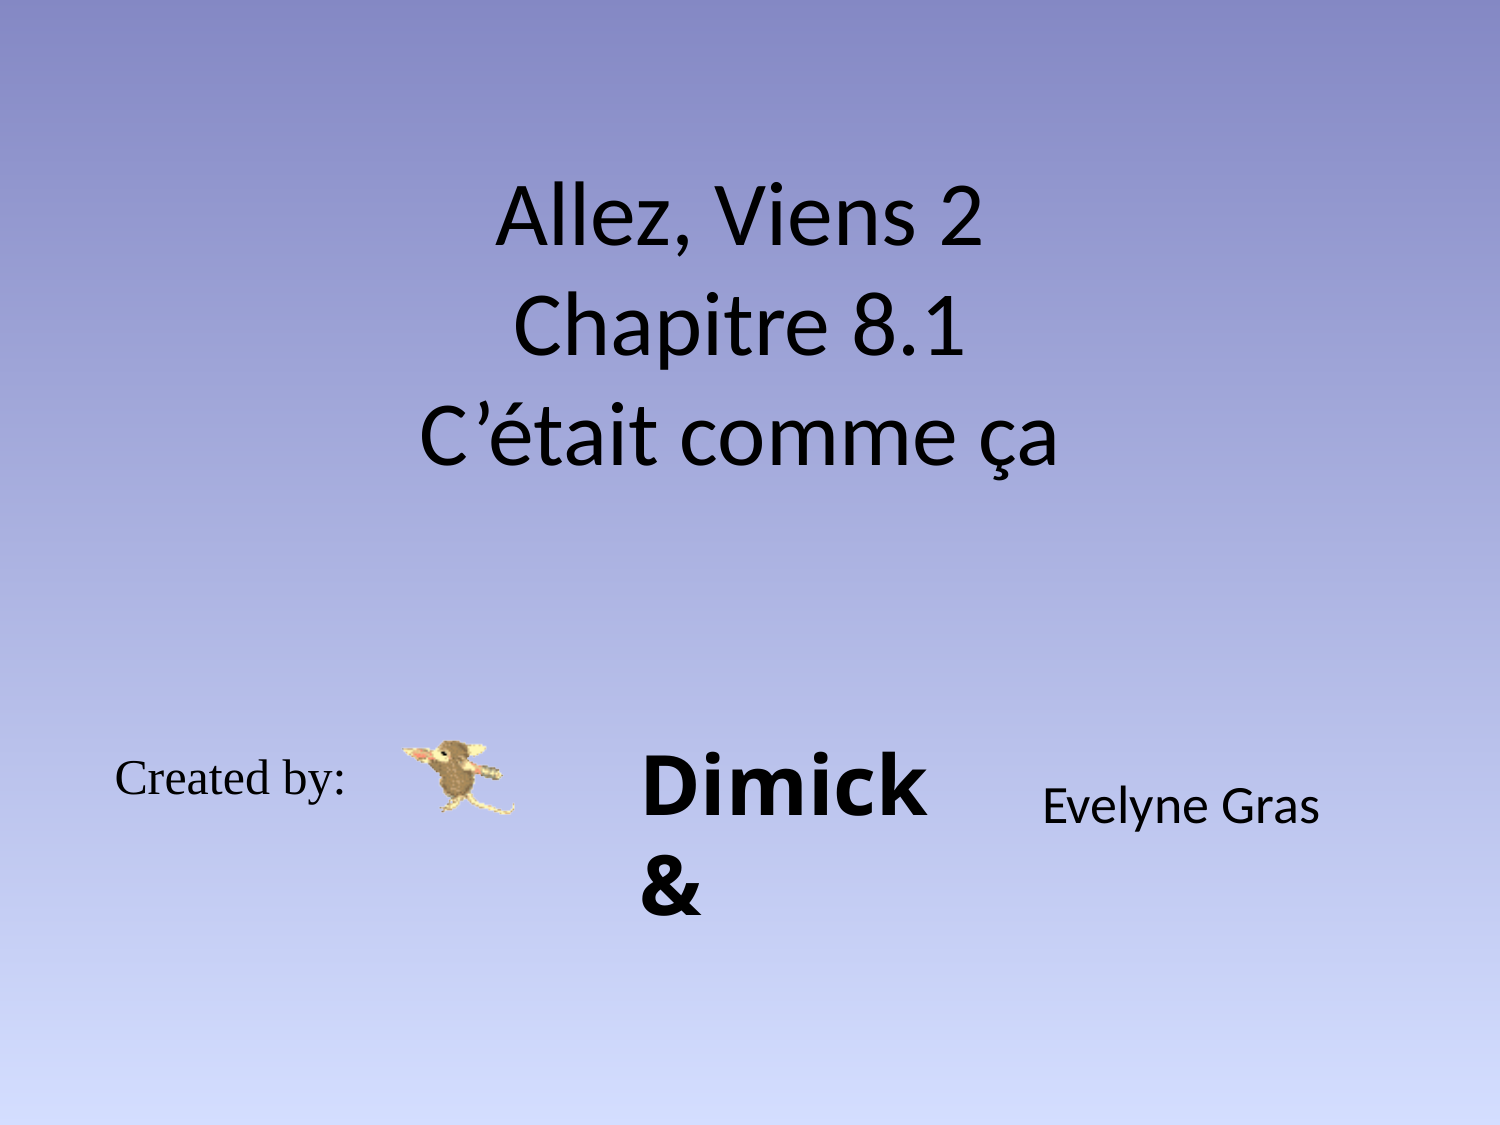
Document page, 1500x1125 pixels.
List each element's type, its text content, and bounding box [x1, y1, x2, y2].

text_box Dimick & [624, 724, 1013, 940]
title Allez, Viens 2 Chapitre 8.1 C’était comme ça [399, 112, 1082, 525]
subtitle Evelyne Gras [1025, 762, 1338, 850]
text_box Created by: [99, 737, 385, 813]
picture [387, 737, 688, 832]
